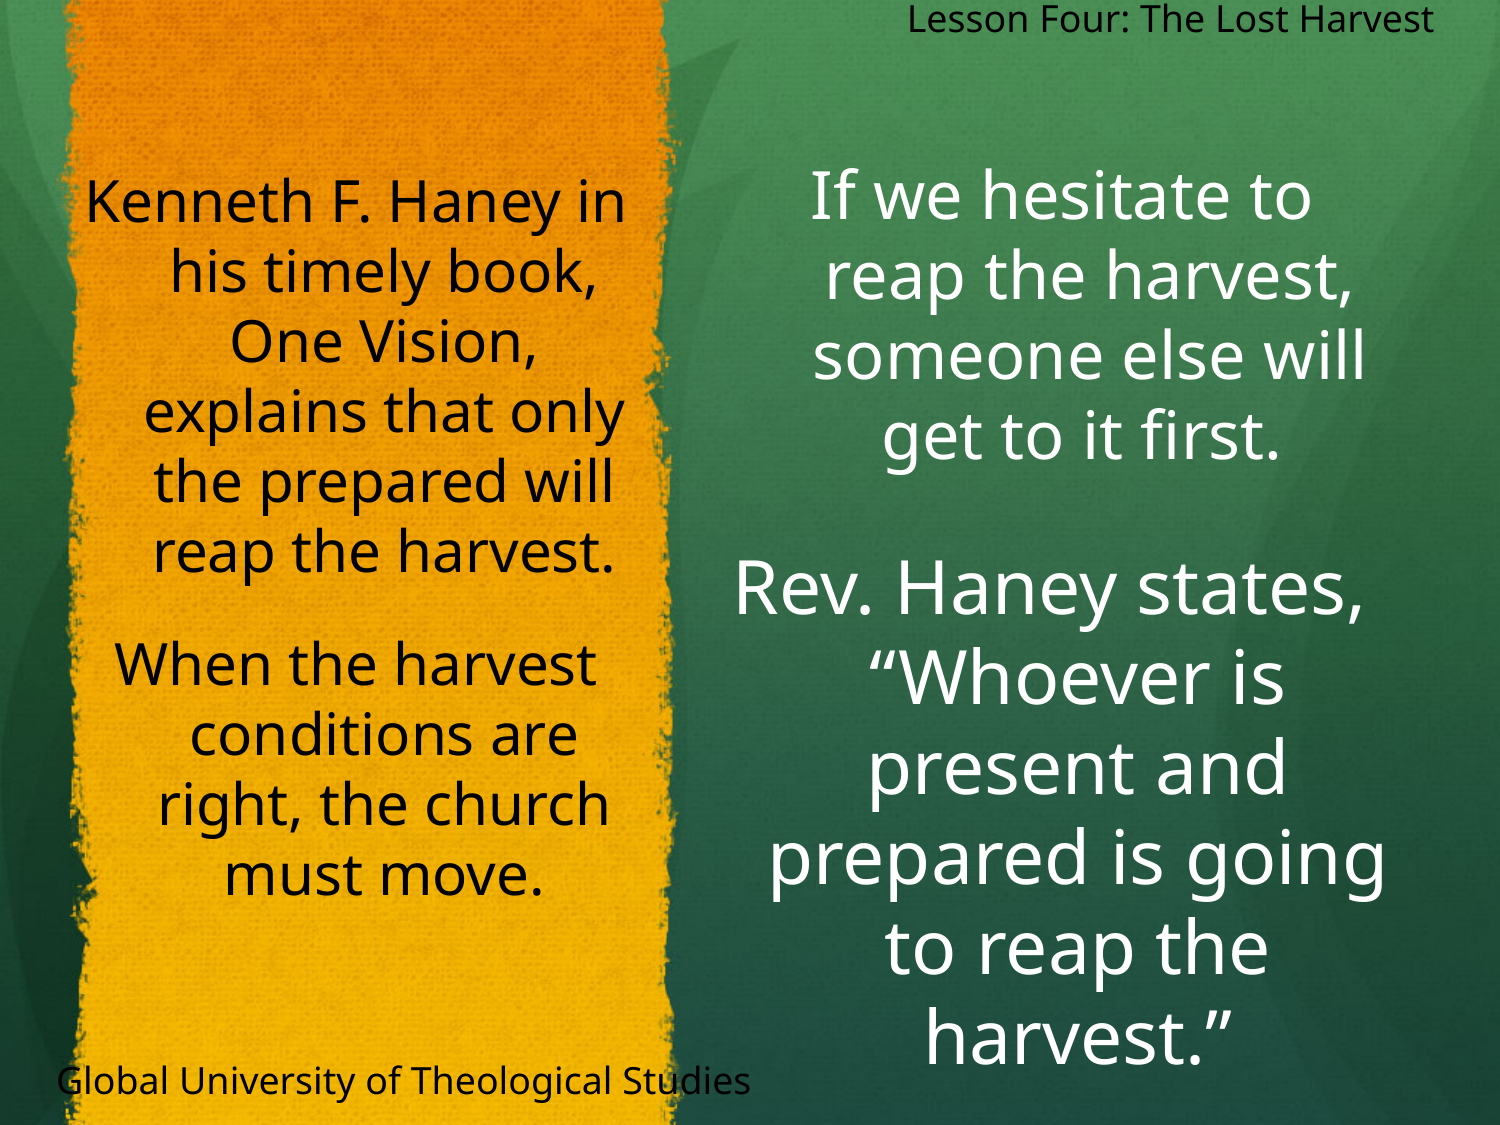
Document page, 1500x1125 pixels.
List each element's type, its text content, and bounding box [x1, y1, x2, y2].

picture [0, 0, 1500, 1125]
text_box Kenneth F. Haney in his timely book, One Vision, explains that only the prepared will reap the harvest. [49, 149, 663, 288]
text_box When the harvest conditions are right, the church must move. [49, 612, 663, 751]
text_box If we hesitate to reap the harvest, someone else will get to it first. [724, 137, 1400, 276]
text_box Rev. Haney states, “Whoever is present and prepared is going to reap the harvest.” [662, 524, 1438, 663]
text_box Lesson Four: The Lost Harvest [892, 0, 1450, 93]
text_box Global University of Theological Studies [41, 1049, 768, 1110]
